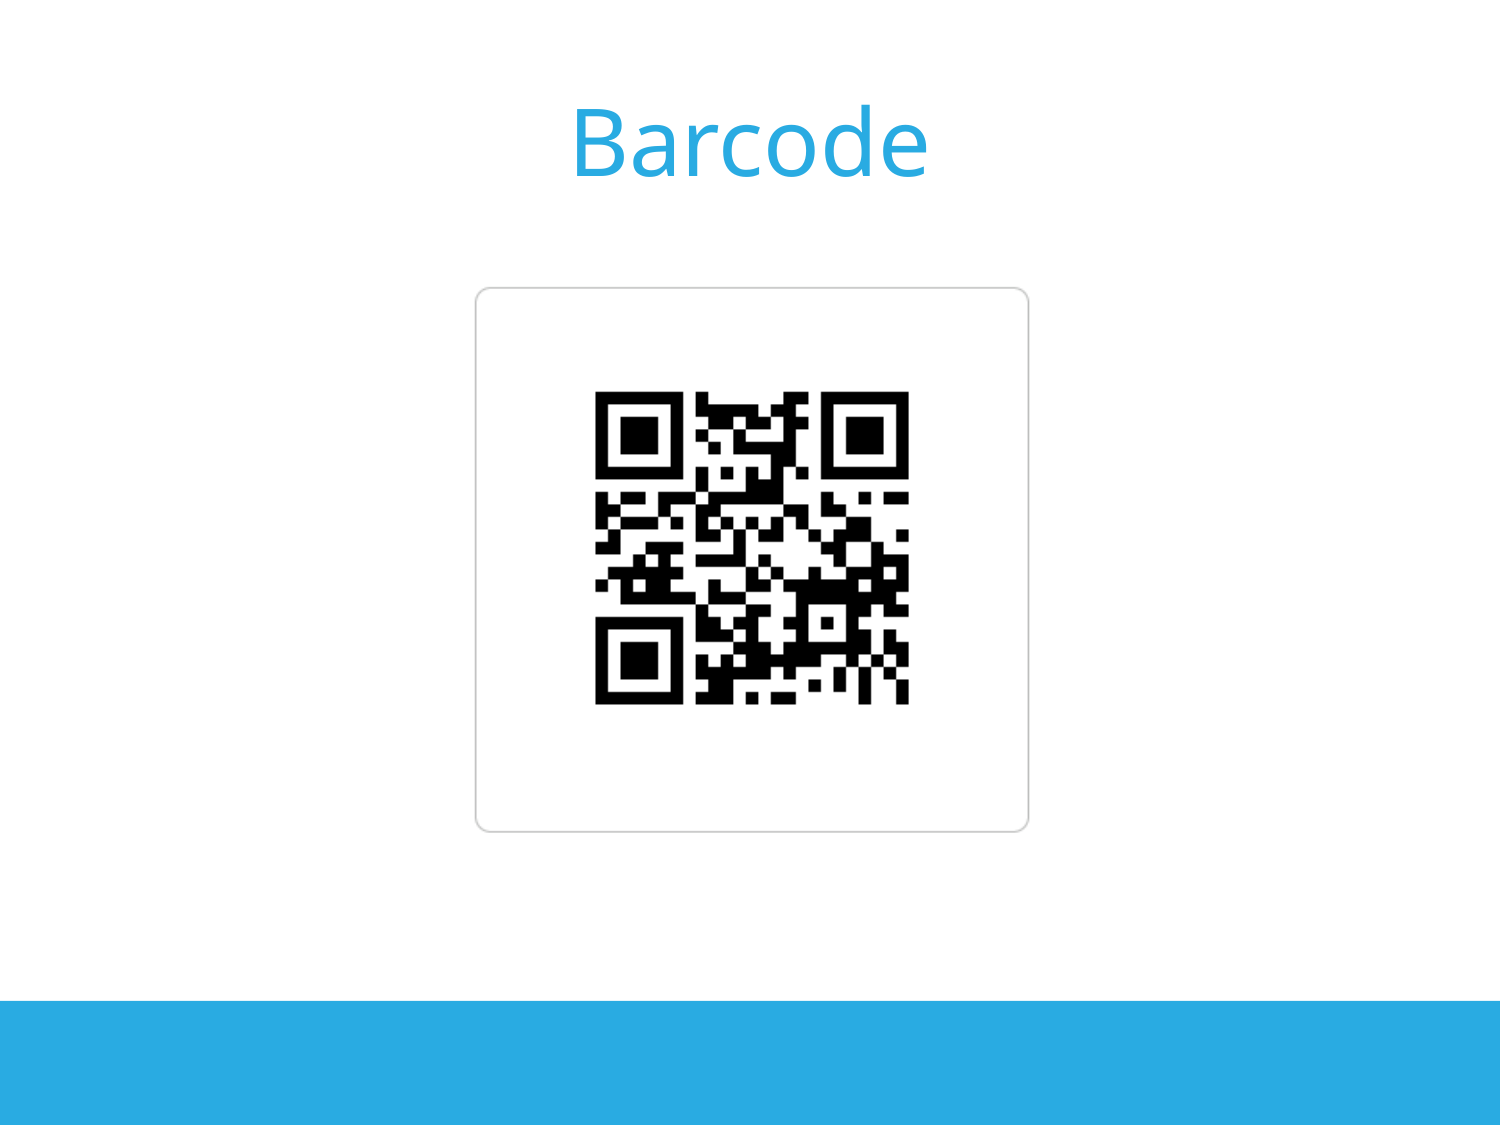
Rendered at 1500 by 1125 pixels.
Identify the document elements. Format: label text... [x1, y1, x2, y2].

text_box [0, 999, 1500, 1125]
title Barcode [75, 45, 1425, 233]
picture [447, 277, 1053, 848]
